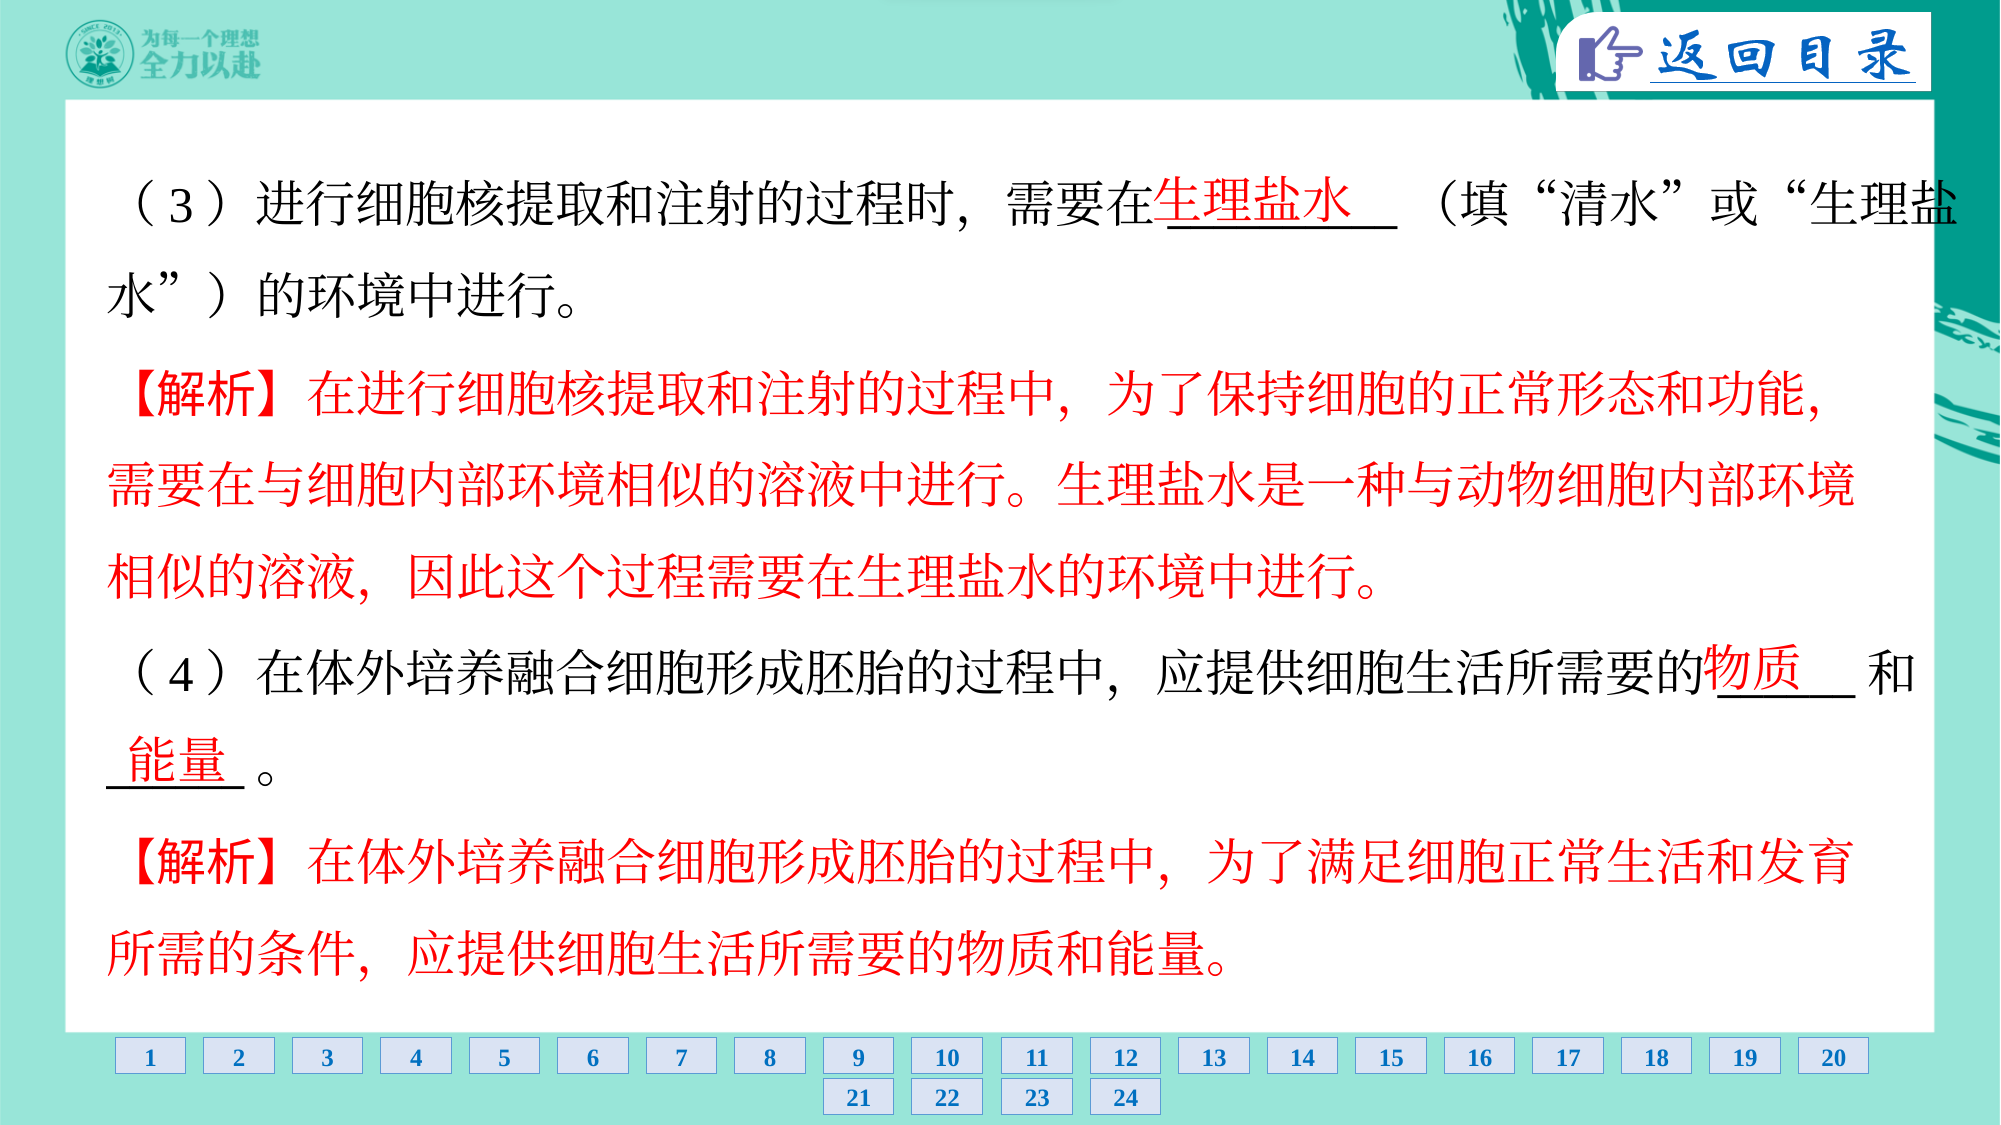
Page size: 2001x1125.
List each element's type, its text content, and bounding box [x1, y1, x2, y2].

text_box 生理盐水 [1134, 136, 1371, 228]
text_box 能量 [109, 696, 246, 789]
text_box （4）在体外培养融合细胞形成胚胎的过程中，应提供细胞生活所需要的______和 ______。 [106, 609, 1895, 793]
picture [0, 0, 2000, 1125]
text_box 【解析】在进行细胞核提取和注射的过程中，为了保持细胞的正常形态和功能， 需要在与细胞内部环境相似的溶液中进行。生理盐水是一种与动物细胞内部环境 相似的溶液，因此这个过程需要在生理盐水的环境中进行。 [106, 330, 1895, 606]
text_box （3）进行细胞核提取和注射的过程时，需要在__________（填“清水”或“生理盐 水”）的环境中进行。 [106, 140, 1895, 325]
text_box 物质 [1684, 604, 1821, 697]
text_box 【解析】在体外培养融合细胞形成胚胎的过程中，为了满足细胞正常生活和发育 所需的条件，应提供细胞生活所需要的物质和能量。 [106, 799, 1895, 983]
